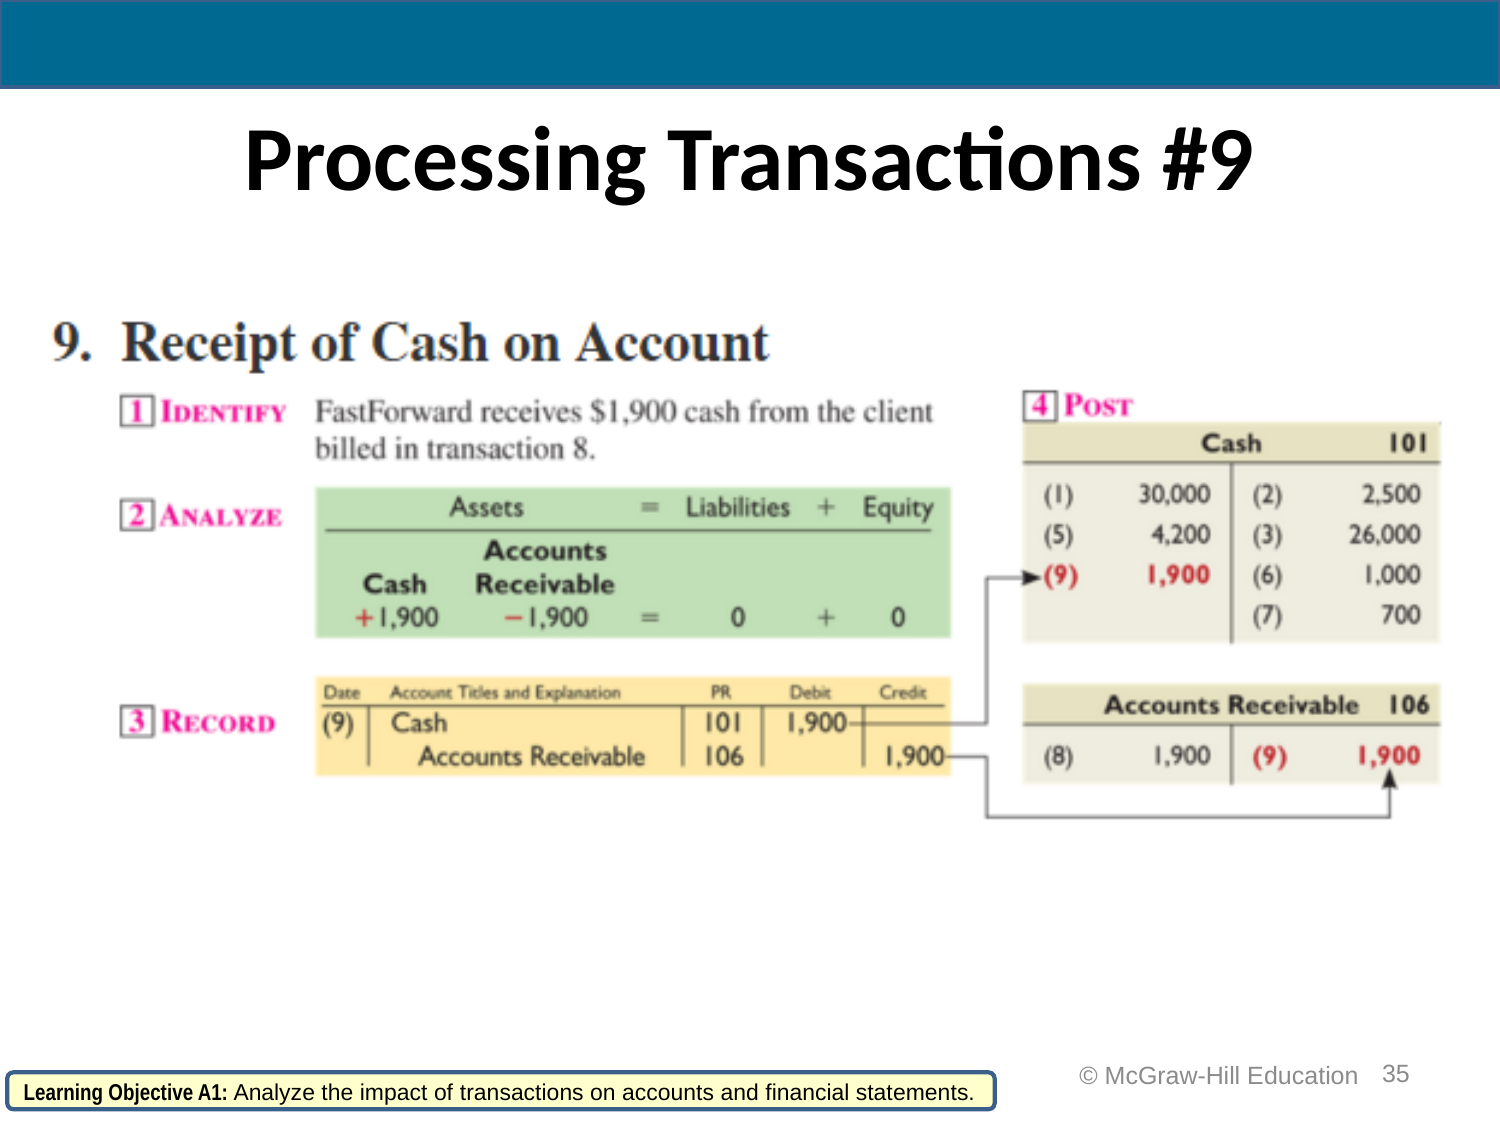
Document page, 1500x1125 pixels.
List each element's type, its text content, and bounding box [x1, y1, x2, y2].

text_box [0, 0, 1500, 89]
title Processing Transactions #9 [75, 89, 1425, 248]
slide_number 35 [1074, 1042, 1425, 1103]
text_box Learning Objective A1: Analyze the impact of transactions on accounts and financial statements. [7, 1072, 995, 1110]
picture [0, 274, 1500, 883]
text_box © McGraw-Hill Education [1057, 1052, 1413, 1090]
